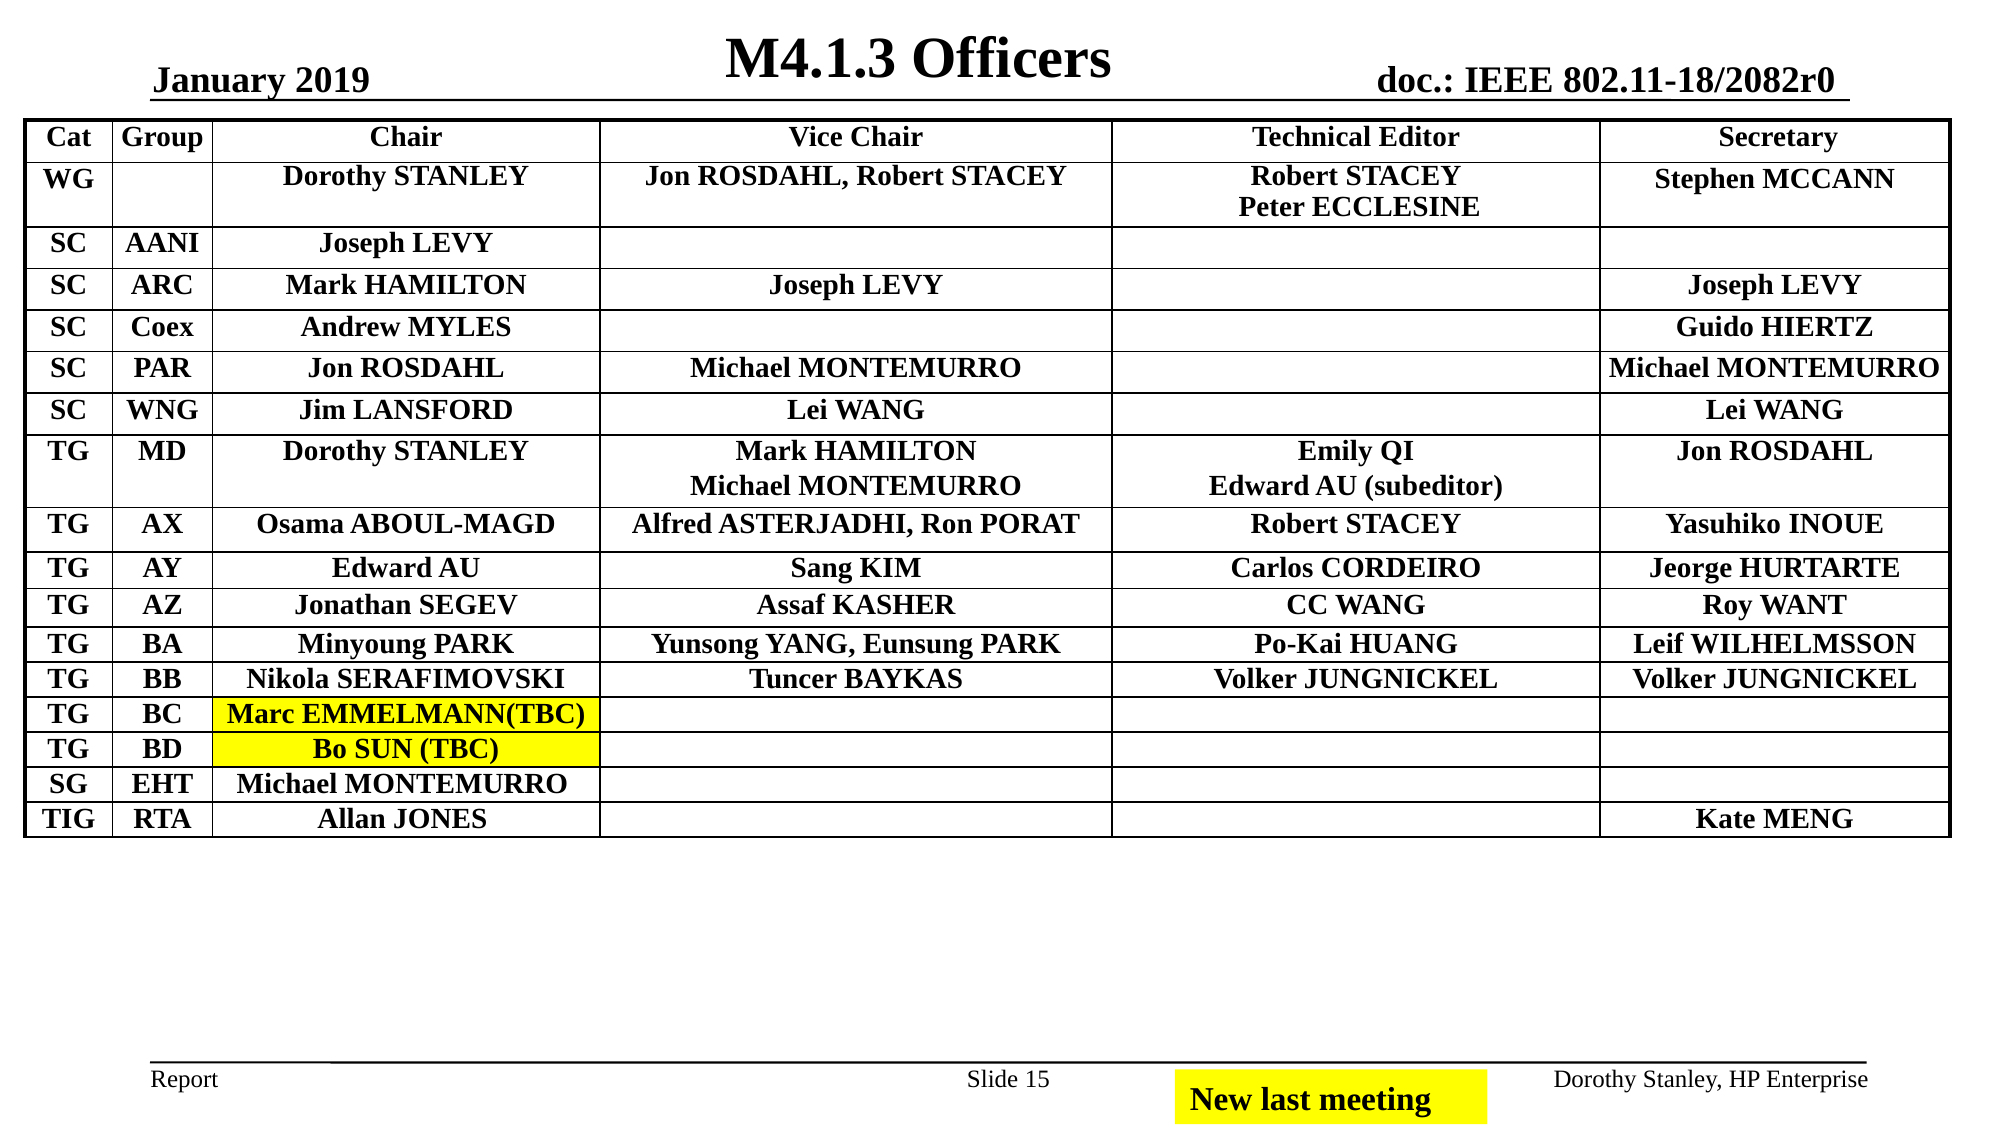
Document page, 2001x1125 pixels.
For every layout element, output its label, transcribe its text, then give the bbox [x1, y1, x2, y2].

table_cell Assaf KASHER [601, 589, 1111, 626]
table_cell Dorothy STANLEY [213, 436, 599, 507]
table_cell [1601, 733, 1948, 766]
table_cell Joseph LEVY [601, 269, 1111, 309]
table_cell [1113, 698, 1599, 731]
table_cell Carlos CORDEIRO [1113, 553, 1599, 588]
table_cell Coex [113, 311, 212, 351]
table_cell Edward AU [213, 553, 599, 588]
table_cell Andrew MYLES [213, 311, 599, 351]
table_cell Lei WANG [1601, 394, 1948, 434]
table_cell [601, 733, 1111, 766]
table_cell Leif WILHELMSSON [1601, 628, 1948, 661]
table_cell BC [113, 698, 212, 731]
table_cell TG [27, 733, 112, 766]
table_cell [113, 163, 212, 226]
table_cell [1113, 733, 1599, 766]
table_cell Sang KIM [601, 553, 1111, 588]
table_cell BA [113, 628, 212, 661]
table_cell Tuncer BAYKAS [601, 663, 1111, 696]
table_cell TG [27, 553, 112, 588]
table_cell [601, 698, 1111, 731]
table_cell [1113, 311, 1599, 351]
table_cell Kate MENG [1601, 803, 1948, 836]
table_cell BB [113, 663, 212, 696]
table_cell [1113, 394, 1599, 434]
table_cell Lei WANG [601, 394, 1111, 434]
table_cell CC WANG [1113, 589, 1599, 626]
table_cell [1113, 352, 1599, 392]
table_header Cat [27, 122, 112, 162]
table_cell AX [113, 508, 212, 551]
table_cell TG [27, 436, 112, 507]
table_header Technical Editor [1113, 122, 1599, 162]
table_cell TG [27, 508, 112, 551]
table_cell Robert STACEY [1113, 508, 1599, 551]
table_cell Nikola SERAFIMOVSKI [213, 663, 599, 696]
table_header Vice Chair [601, 122, 1111, 162]
table_cell SC [27, 228, 112, 268]
table_cell [1113, 768, 1599, 801]
table_cell [1601, 228, 1948, 268]
table_cell TG [27, 589, 112, 626]
table_cell Jeorge HURTARTE [1601, 553, 1948, 588]
table_cell Mark HAMILTON [213, 269, 599, 309]
table_cell SC [27, 394, 112, 434]
table_cell [601, 311, 1111, 351]
table_header Chair [213, 122, 599, 162]
table_cell [601, 768, 1111, 801]
table_cell Mark HAMILTON Michael MONTEMURRO [601, 436, 1111, 507]
table_cell SC [27, 269, 112, 309]
title M4.1.3 Officers [324, 23, 1513, 86]
table_cell Jon ROSDAHL [213, 352, 599, 392]
table_cell Dorothy STANLEY [213, 163, 599, 226]
table_cell Alfred ASTERJADHI, Ron PORAT [601, 508, 1111, 551]
table_cell Bo SUN (TBC) [213, 733, 599, 766]
table_header Secretary [1601, 122, 1948, 162]
table_cell Michael MONTEMURRO [601, 352, 1111, 392]
table_cell AY [113, 553, 212, 588]
table_cell AANI [113, 228, 212, 268]
text_box New last meeting [1174, 1069, 1488, 1125]
table_cell TIG [27, 803, 112, 836]
table_cell [1113, 803, 1599, 836]
table_cell TG [27, 663, 112, 696]
table_cell [1113, 228, 1599, 268]
slide_number Slide 15 [964, 1061, 1053, 1093]
table_cell Allan JONES [213, 803, 599, 836]
table_cell Jonathan SEGEV [213, 589, 599, 626]
table_cell SC [27, 352, 112, 392]
table_cell Marc EMMELMANN(TBC) [213, 698, 599, 731]
table_cell TG [27, 628, 112, 661]
table_cell AZ [113, 589, 212, 626]
table_cell Yunsong YANG, Eunsung PARK [601, 628, 1111, 661]
table_cell TG [27, 698, 112, 731]
table_cell [1601, 768, 1948, 801]
table_cell [601, 228, 1111, 268]
table_cell Michael MONTEMURRO [213, 768, 599, 801]
table_cell SG [27, 768, 112, 801]
table_header Group [113, 122, 212, 162]
table_cell Osama ABOUL-MAGD [213, 508, 599, 551]
table_cell [601, 803, 1111, 836]
table_cell ARC [113, 269, 212, 309]
table_cell Joseph LEVY [213, 228, 599, 268]
table_cell Jon ROSDAHL, Robert STACEY [601, 163, 1111, 226]
table_cell Roy WANT [1601, 589, 1948, 626]
table_cell SC [27, 311, 112, 351]
table_cell [1113, 269, 1599, 309]
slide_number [152, 54, 406, 101]
table_cell Volker JUNGNICKEL [1601, 663, 1948, 696]
footer Dorothy Stanley, HP Enterprise [1512, 1061, 1869, 1093]
table_cell RTA [113, 803, 212, 836]
table_cell [1601, 698, 1948, 731]
table_cell Emily QI Edward AU (subeditor) [1113, 436, 1599, 507]
table_cell Volker JUNGNICKEL [1113, 663, 1599, 696]
table_cell Robert STACEY Peter ECCLESINE [1113, 163, 1599, 226]
table_cell Yasuhiko INOUE [1601, 508, 1948, 551]
table_cell Joseph LEVY [1601, 269, 1948, 309]
table_cell Jim LANSFORD [213, 394, 599, 434]
table_cell MD [113, 436, 212, 507]
table_cell WG [27, 163, 112, 226]
table_cell Jon ROSDAHL [1601, 436, 1948, 507]
table_cell Stephen MCCANN [1601, 163, 1948, 226]
table_cell BD [113, 733, 212, 766]
table_cell Guido HIERTZ [1601, 311, 1948, 351]
table_cell WNG [113, 394, 212, 434]
table_cell Minyoung PARK [213, 628, 599, 661]
table_cell Michael MONTEMURRO [1601, 352, 1948, 392]
table_cell EHT [113, 768, 212, 801]
table_cell Po-Kai HUANG [1113, 628, 1599, 661]
table_cell PAR [113, 352, 212, 392]
